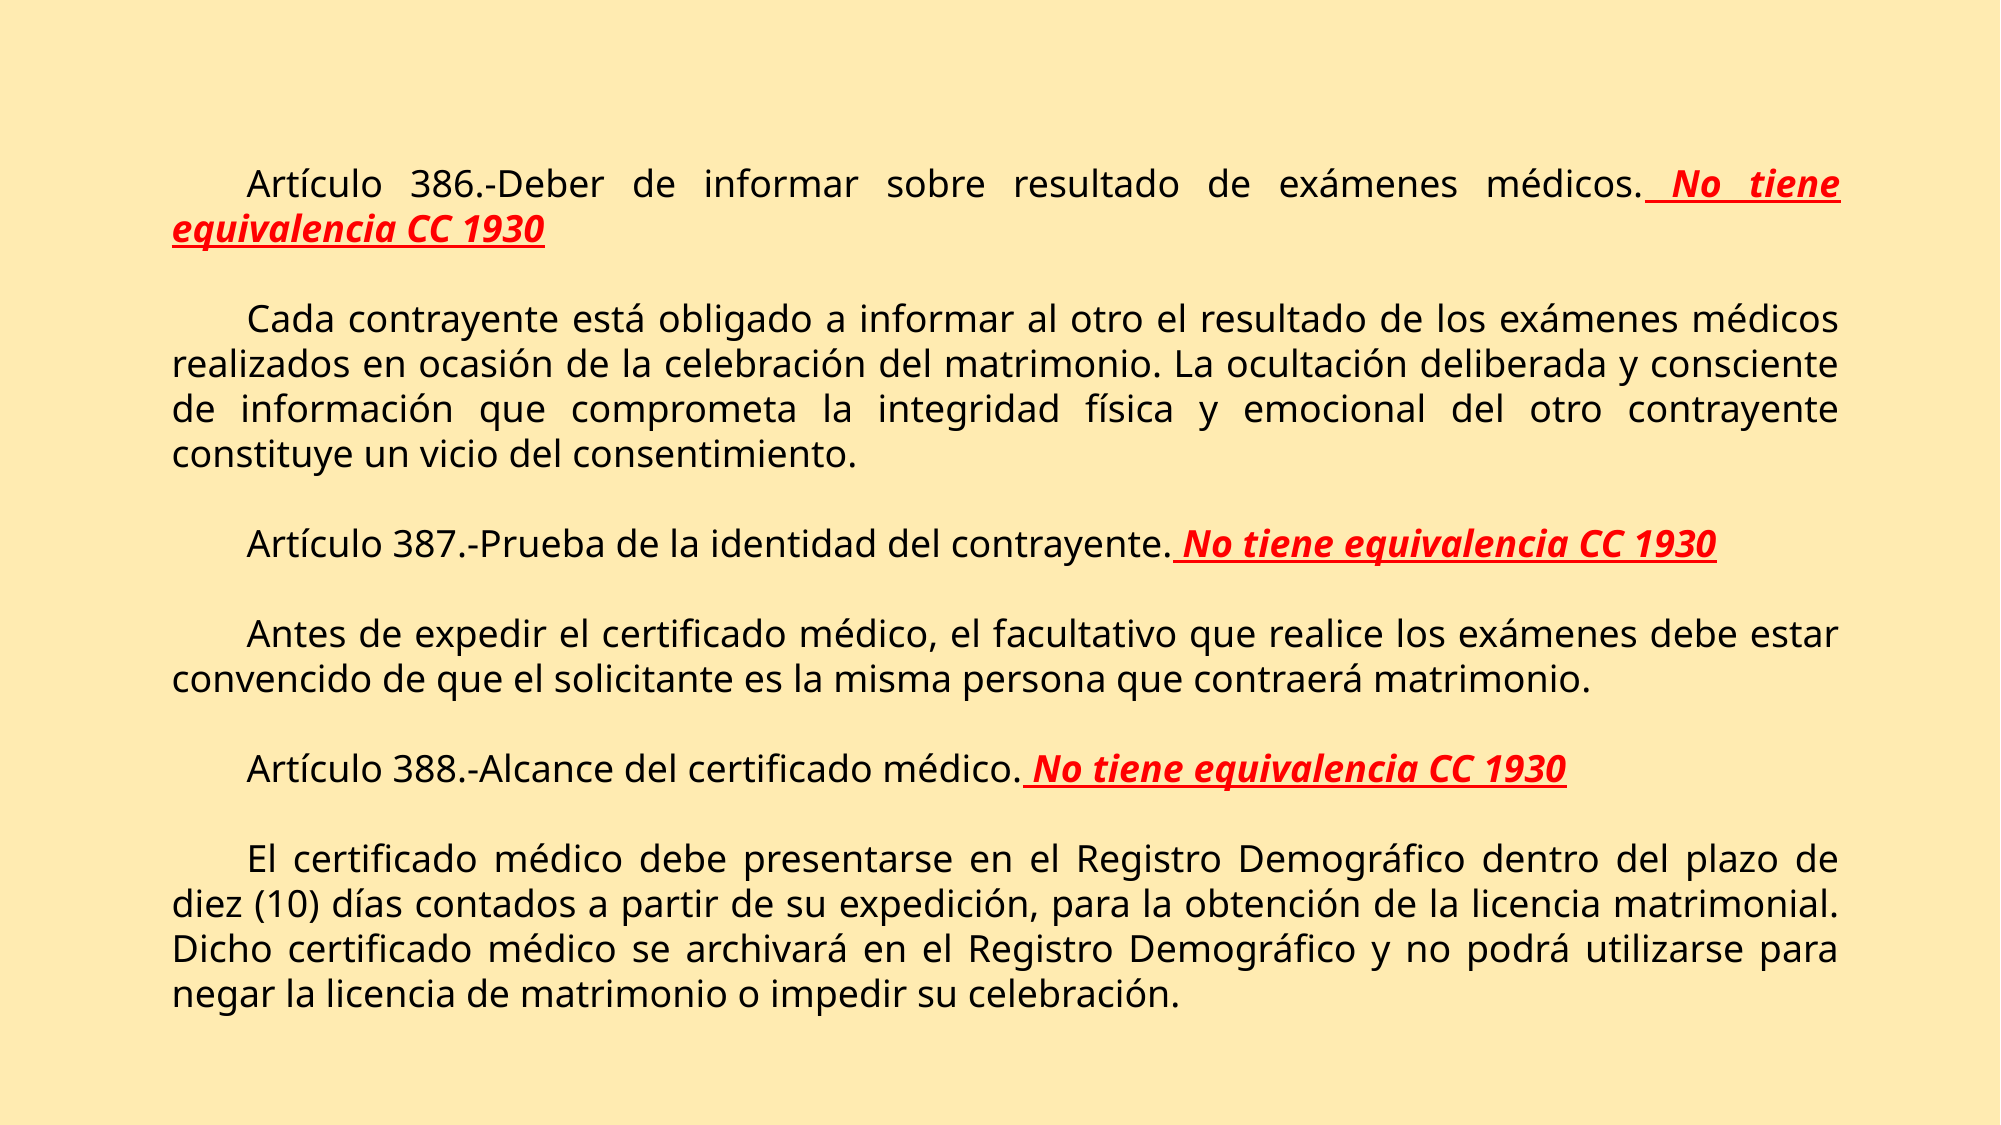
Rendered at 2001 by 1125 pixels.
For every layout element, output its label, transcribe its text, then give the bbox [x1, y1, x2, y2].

text_box Artículo 386.-Deber de informar sobre resultado de exámenes médicos. No tiene equivalencia CC 1930 Cada contrayente está obligado a informar al otro el resultado de los exámenes médicos realizados en ocasión de la celebración del matrimonio. La ocultación deliberada y consciente de información que comprometa la integridad física y emocional del otro contrayente constituye un vicio del consentimiento. Artículo 387.-Prueba de la identidad del contrayente. No tiene equivalencia CC 1930 Antes de expedir el certificado médico, el facultativo que realice los exámenes debe estar convencido de que el solicitante es la misma persona que contraerá matrimonio. Artículo 388.-Alcance del certificado médico. No tiene equivalencia CC 1930 El certificado médico debe presentarse en el Registro Demográfico dentro del plazo de diez (10) días contados a partir de su expedición, para la obtención de la licencia matrimonial. Dicho certificado médico se archivará en el Registro Demográfico y no podrá utilizarse para negar la licencia de matrimonio o impedir su celebración. [156, 152, 1856, 1022]
